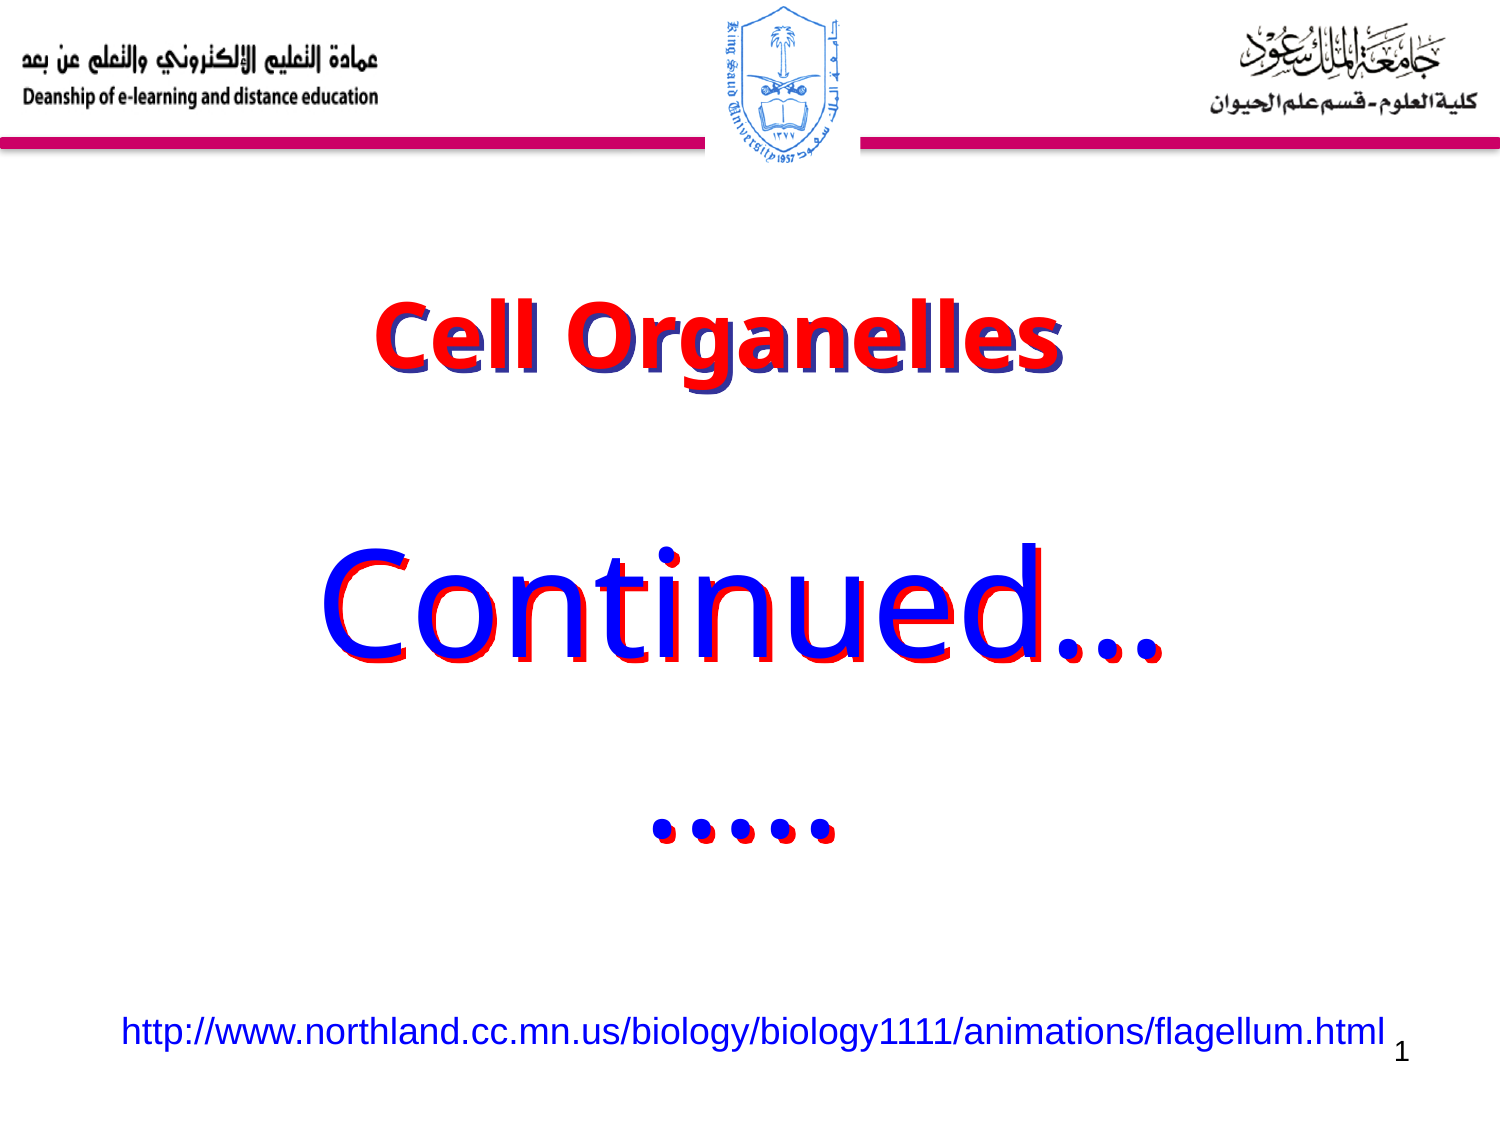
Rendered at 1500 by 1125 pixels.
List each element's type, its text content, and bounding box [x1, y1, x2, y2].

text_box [0, 0, 1500, 168]
slide_number 1 [1074, 1024, 1426, 1103]
text_box http://www.northland.cc.mn.us/biology/biology1111/animations/flagellum.html [106, 999, 1401, 1060]
subtitle Continued…….. [179, 500, 1230, 700]
title Cell Organelles [195, 287, 1238, 376]
